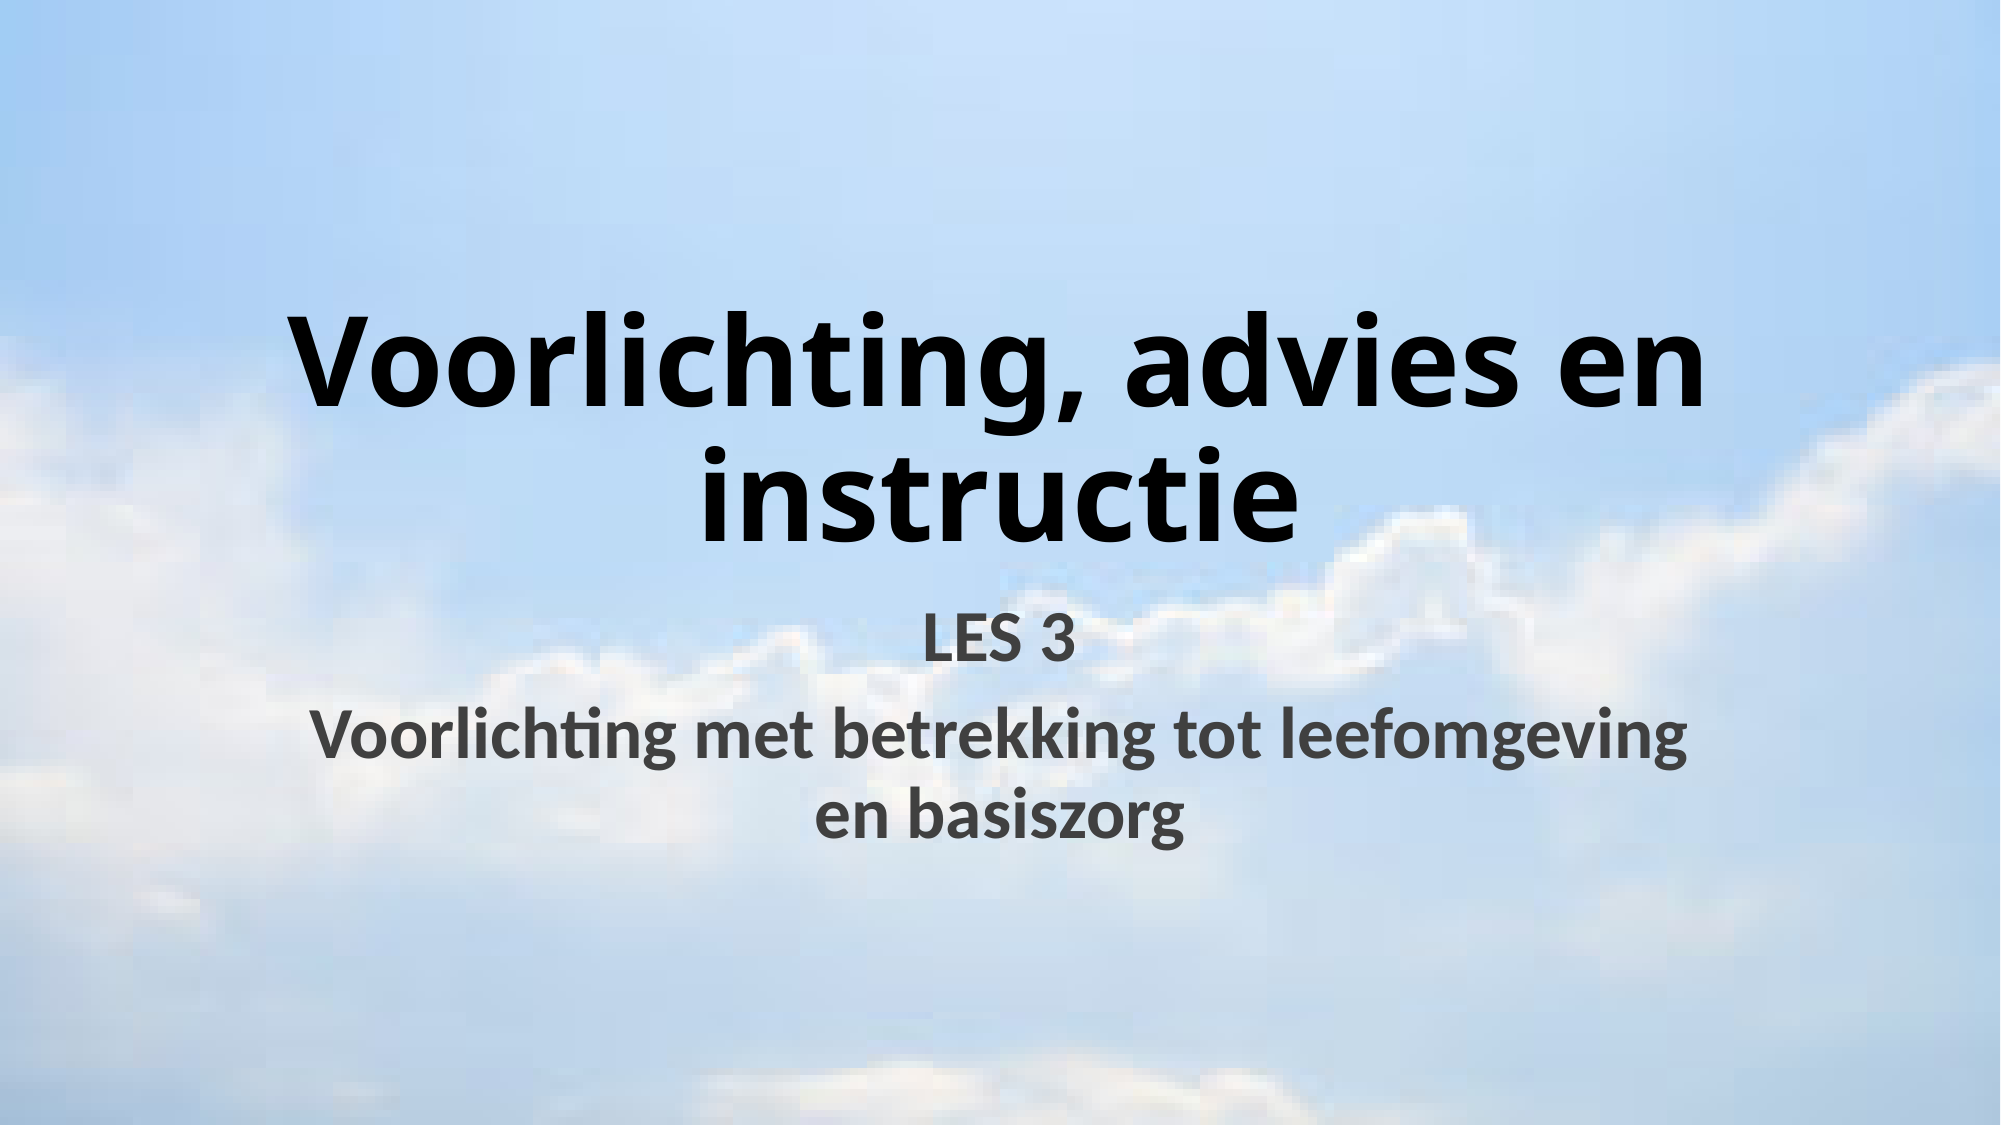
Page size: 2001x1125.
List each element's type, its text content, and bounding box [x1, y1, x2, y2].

subtitle LES 3 Voorlichting met betrekking tot leefomgeving en basiszorg [249, 590, 1750, 863]
picture [0, 0, 2001, 1125]
title Voorlichting, advies en instructie [249, 184, 1750, 577]
